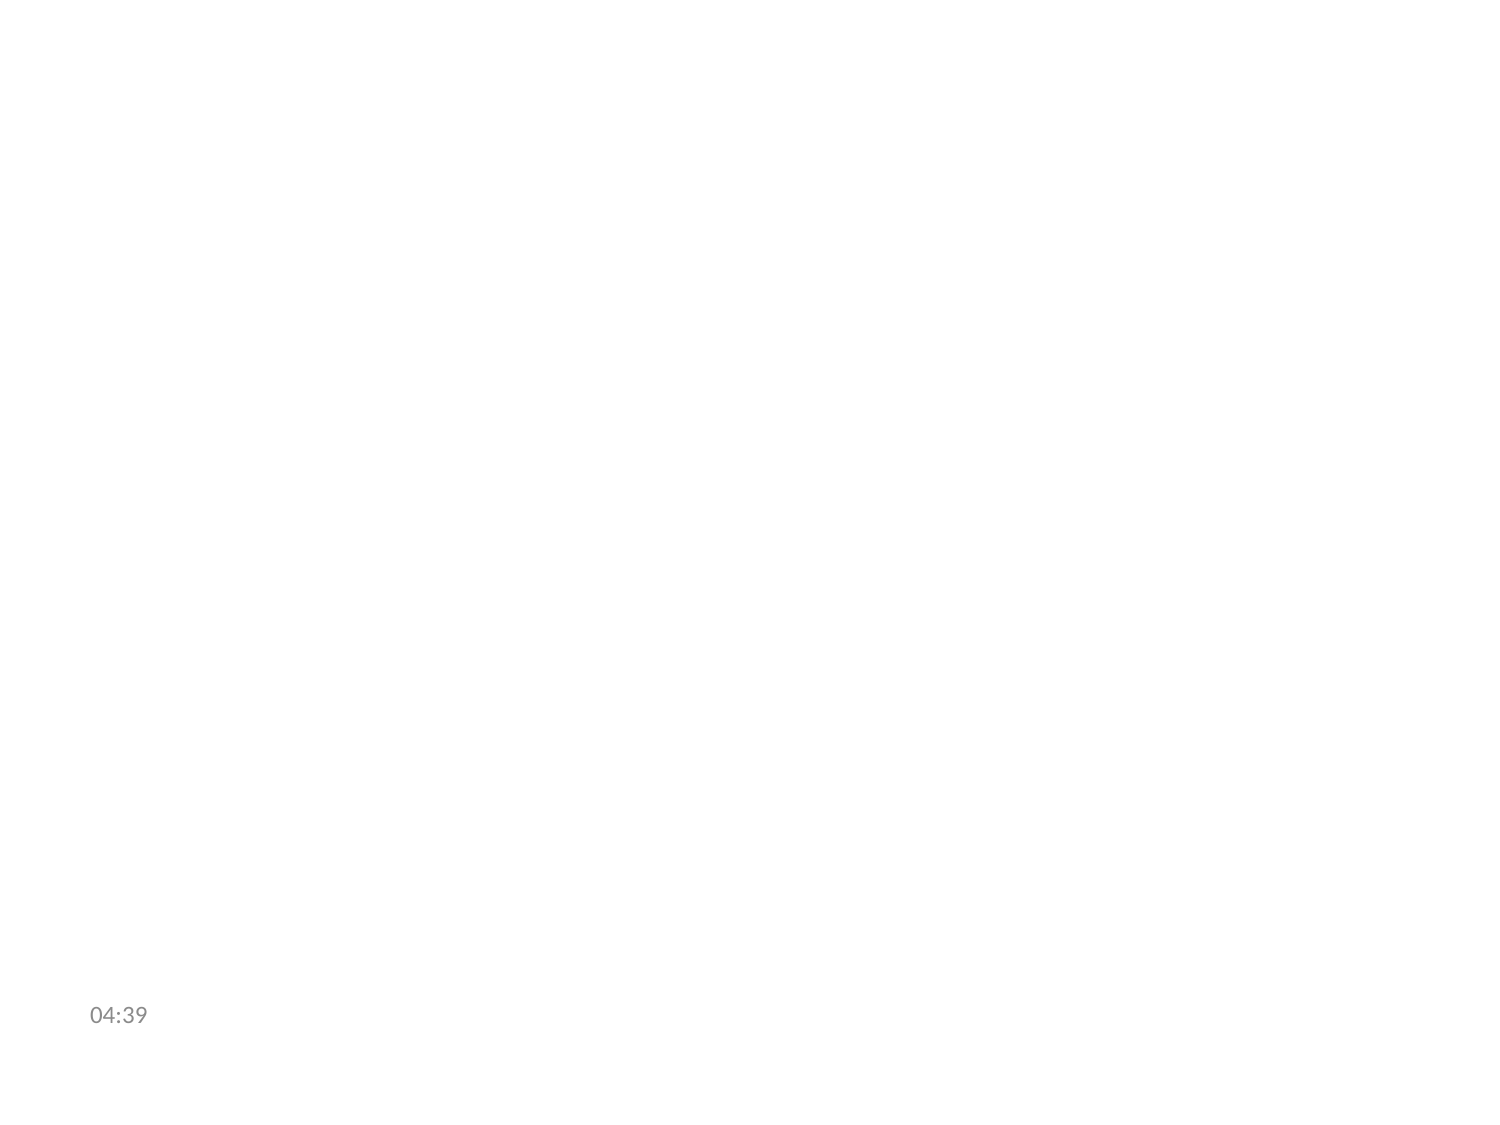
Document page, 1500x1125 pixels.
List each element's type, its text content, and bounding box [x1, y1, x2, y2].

text_box 15:35 [75, 983, 425, 1044]
